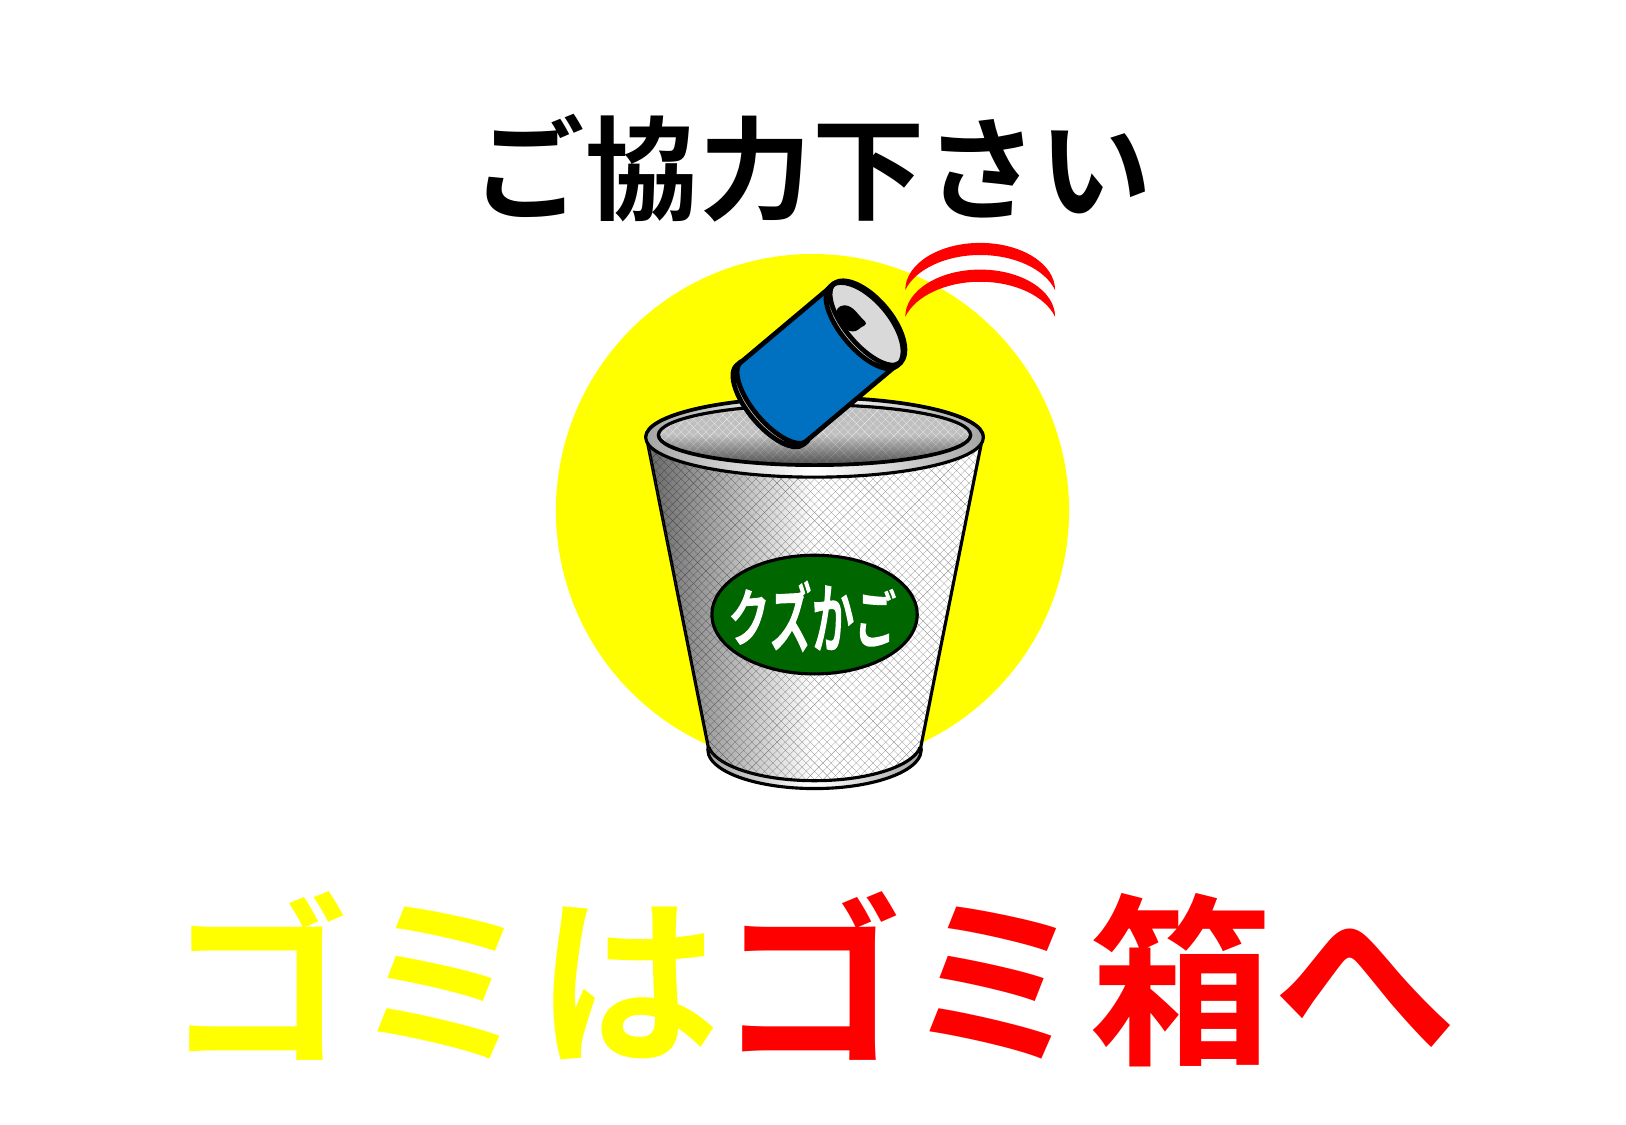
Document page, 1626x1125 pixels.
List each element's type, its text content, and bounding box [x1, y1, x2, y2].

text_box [555, 242, 1070, 789]
text_box ゴミはゴミ箱へ [0, 859, 1625, 1094]
text_box ご協力下さい [0, 91, 1625, 242]
